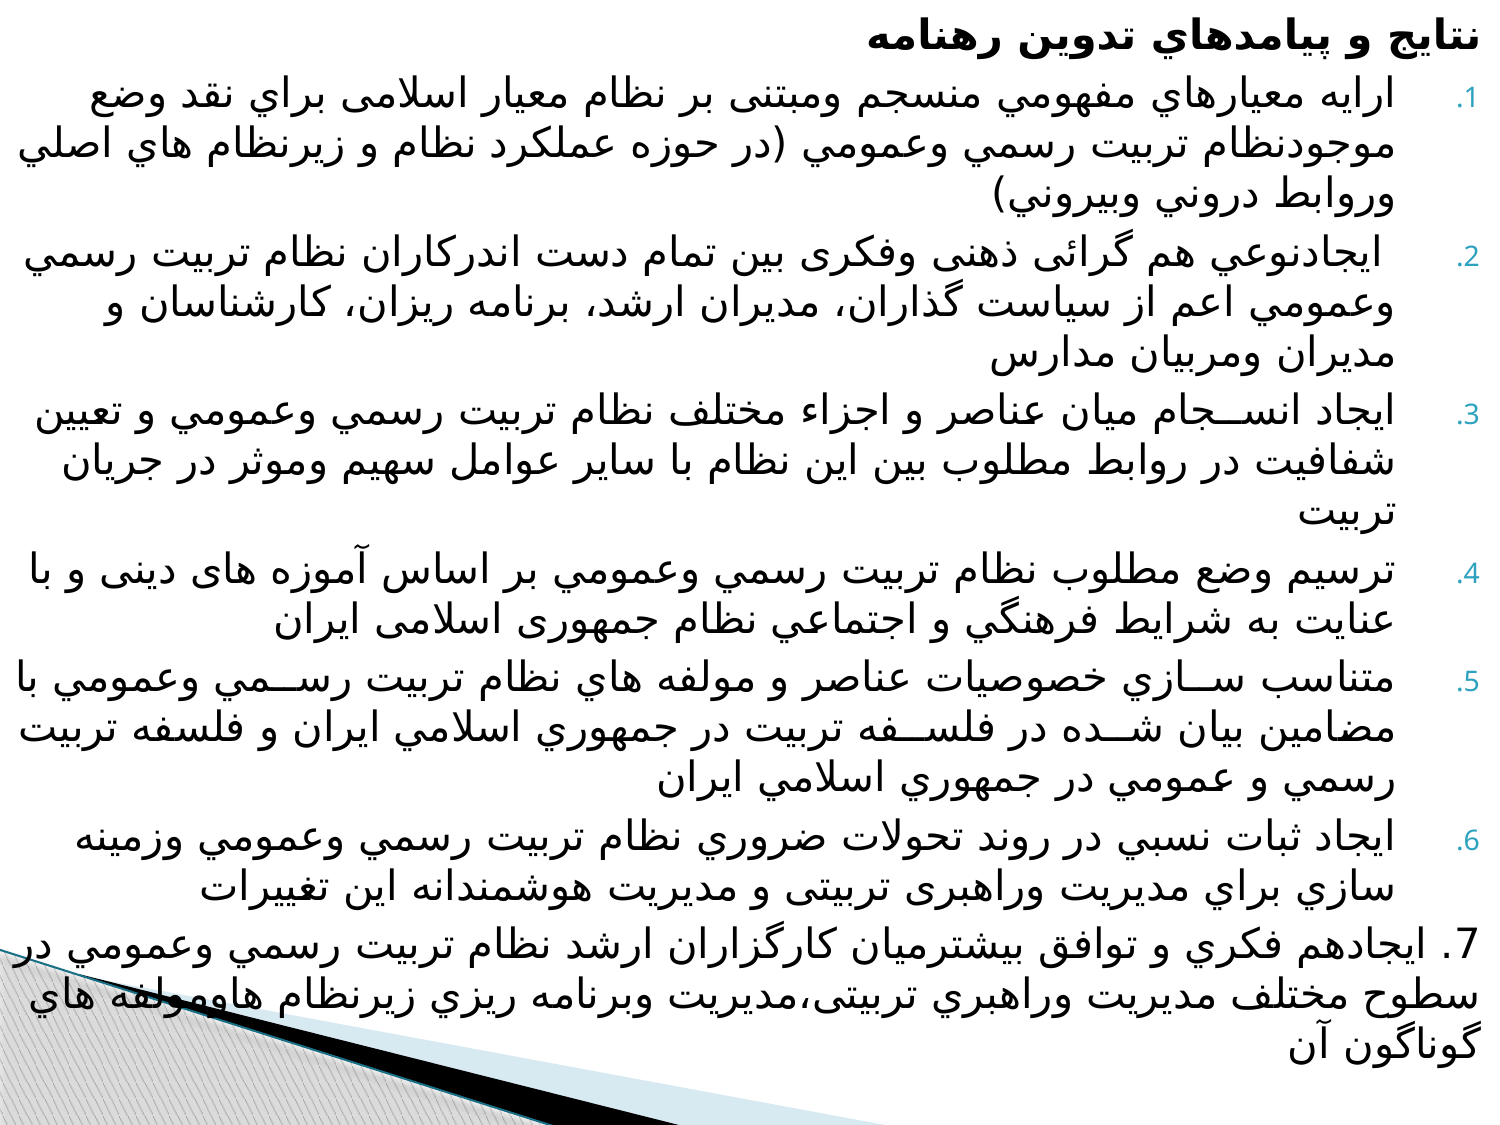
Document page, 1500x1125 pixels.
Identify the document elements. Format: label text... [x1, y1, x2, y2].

list نتايج و پيامدهاي تدوين رهنامه ارايه معيارهاي مفهومي منسجم ومبتنی بر نظام معيار اسلامی براي نقد وضع موجودنظام تربيت رسمي وعمومي (در حوزه عملكرد نظام و زيرنظام هاي اصلي وروابط دروني وبيروني) ايجادنوعي هم گرائی ذهنی وفکری بين تمام دست اندرکاران نظام تربيت رسمي وعمومي اعم از سياست گذاران، مديران ارشد، برنامه ريزان، كارشناسان و مديران ومربيان مدارس ايجاد انســجام ميان عناصر و اجزاء مختلف نظام تربيت رسمي وعمومي و تعيين شفافيت در روابط مطلوب بين اين نظام با ساير عوامل سهيم وموثر در جريان تربيت ترسيم وضع مطلوب نظام تربيت رسمي وعمومي بر اساس آموزه های دينی و با عنايت به شرايط فرهنگي و اجتماعي نظام جمهوری اسلامی ايران متناسب ســازي خصوصيات عناصر و مولفه هاي نظام تربيت رســمي وعمومي با مضامين بيان شــده در فلســفه تربيت در جمهوري اسلامي ايران و فلسفه تربيت رسمي و عمومي در جمهوري اسلامي ايران ايجاد ثبات نسبي در روند تحولات ضروري نظام تربيت رسمي وعمومي وزمينه سازي براي مديريت وراهبری تربيتی و مديريت هوشمندانه اين تغييرات 7. ايجادهم فكري و توافق بيشترميان كارگزاران ارشد نظام تربيت رسمي وعمومي در سطوح مختلف مديريت وراهبري تربيتی،مديريت وبرنامه ريزي زيرنظام هاومولفه هاي گوناگون آن [0, 0, 1497, 1125]
